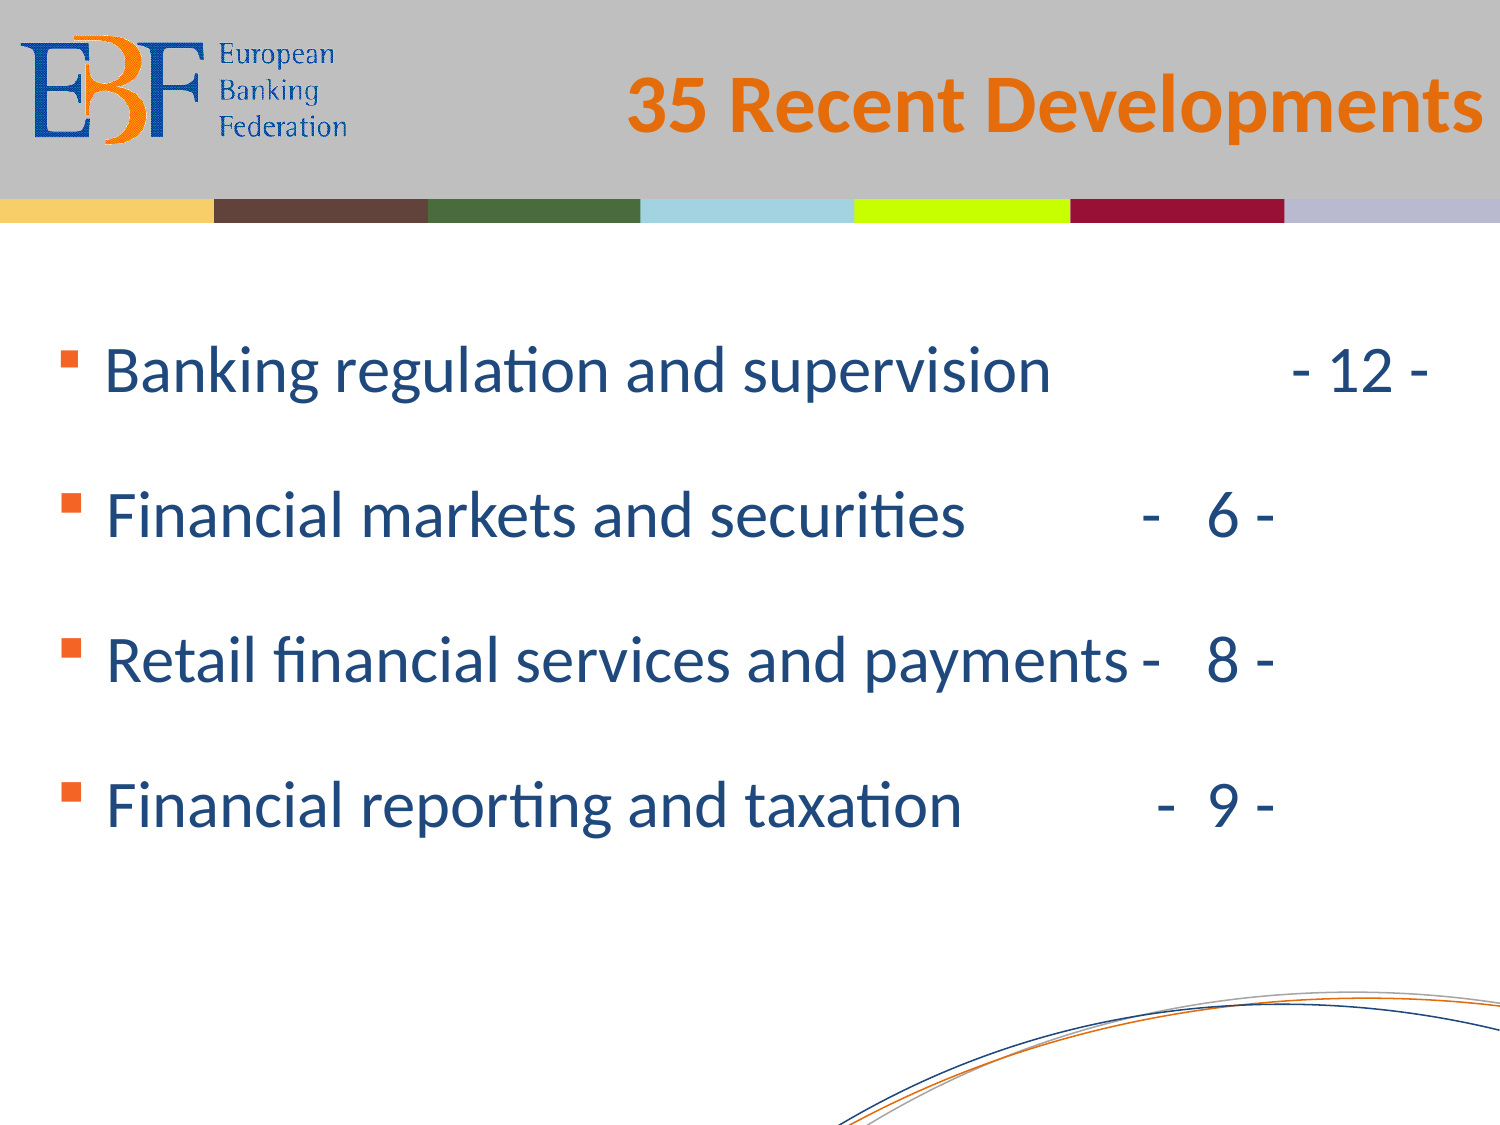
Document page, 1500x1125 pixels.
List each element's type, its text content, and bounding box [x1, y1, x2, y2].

picture [11, 11, 352, 157]
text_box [0, 198, 1500, 224]
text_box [827, 958, 1500, 1091]
text_box 35 Recent Developments [0, 0, 1500, 198]
text_box Banking regulation and supervision - 12 - Financial markets and securities - 6 - Retail financial services and payments - 8 - Financial reporting and taxation - 9 - [41, 278, 1448, 954]
